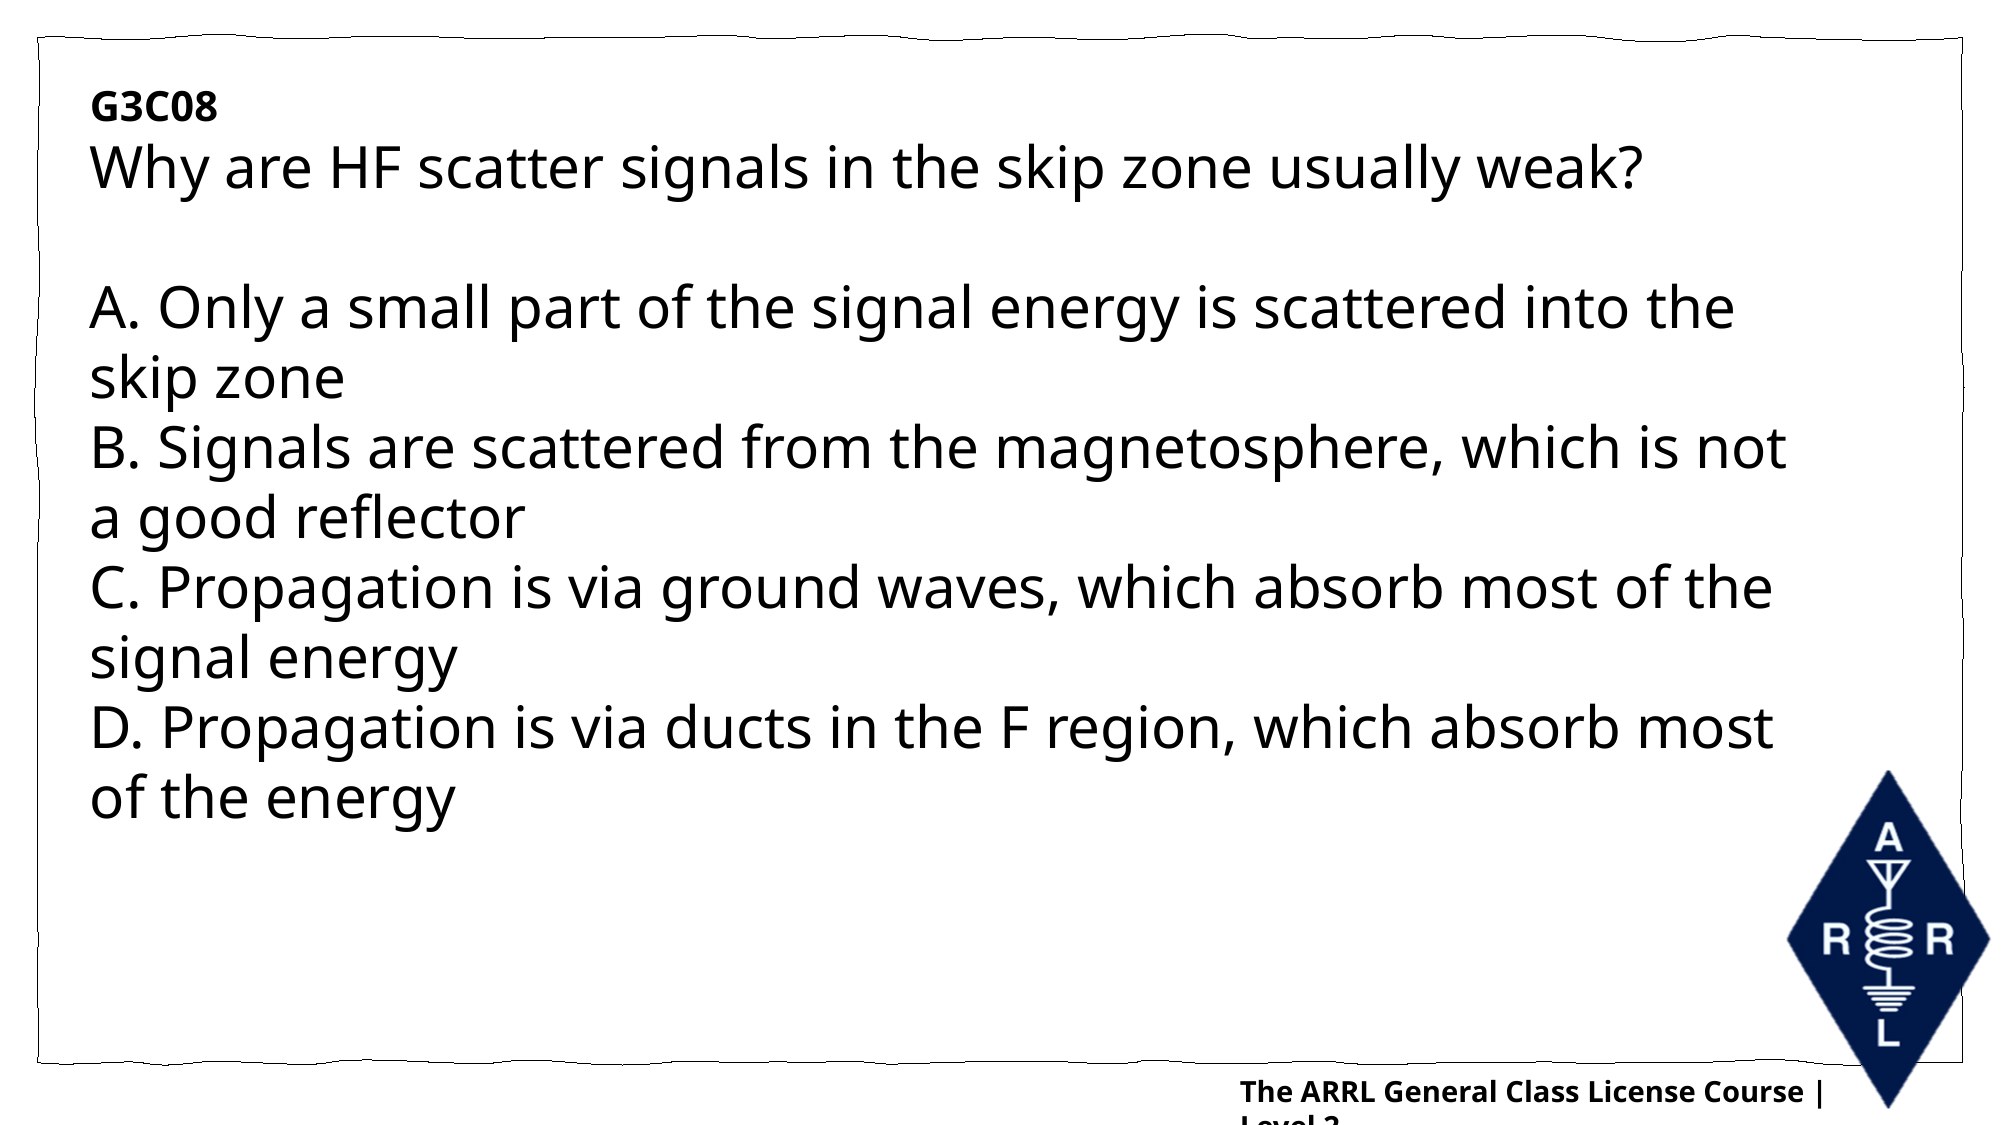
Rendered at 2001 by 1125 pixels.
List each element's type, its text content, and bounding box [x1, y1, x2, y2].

picture [1773, 752, 1999, 1125]
text_box G3C08 Why are HF scatter signals in the skip zone usually weak? A. Only a small part of the signal energy is scattered into the skip zone B. Signals are scattered from the magnetosphere, which is not a good reflector C. Propagation is via ground waves, which absorb most of the signal energy D. Propagation is via ducts in the F region, which absorb most of the energy [75, 72, 1850, 838]
